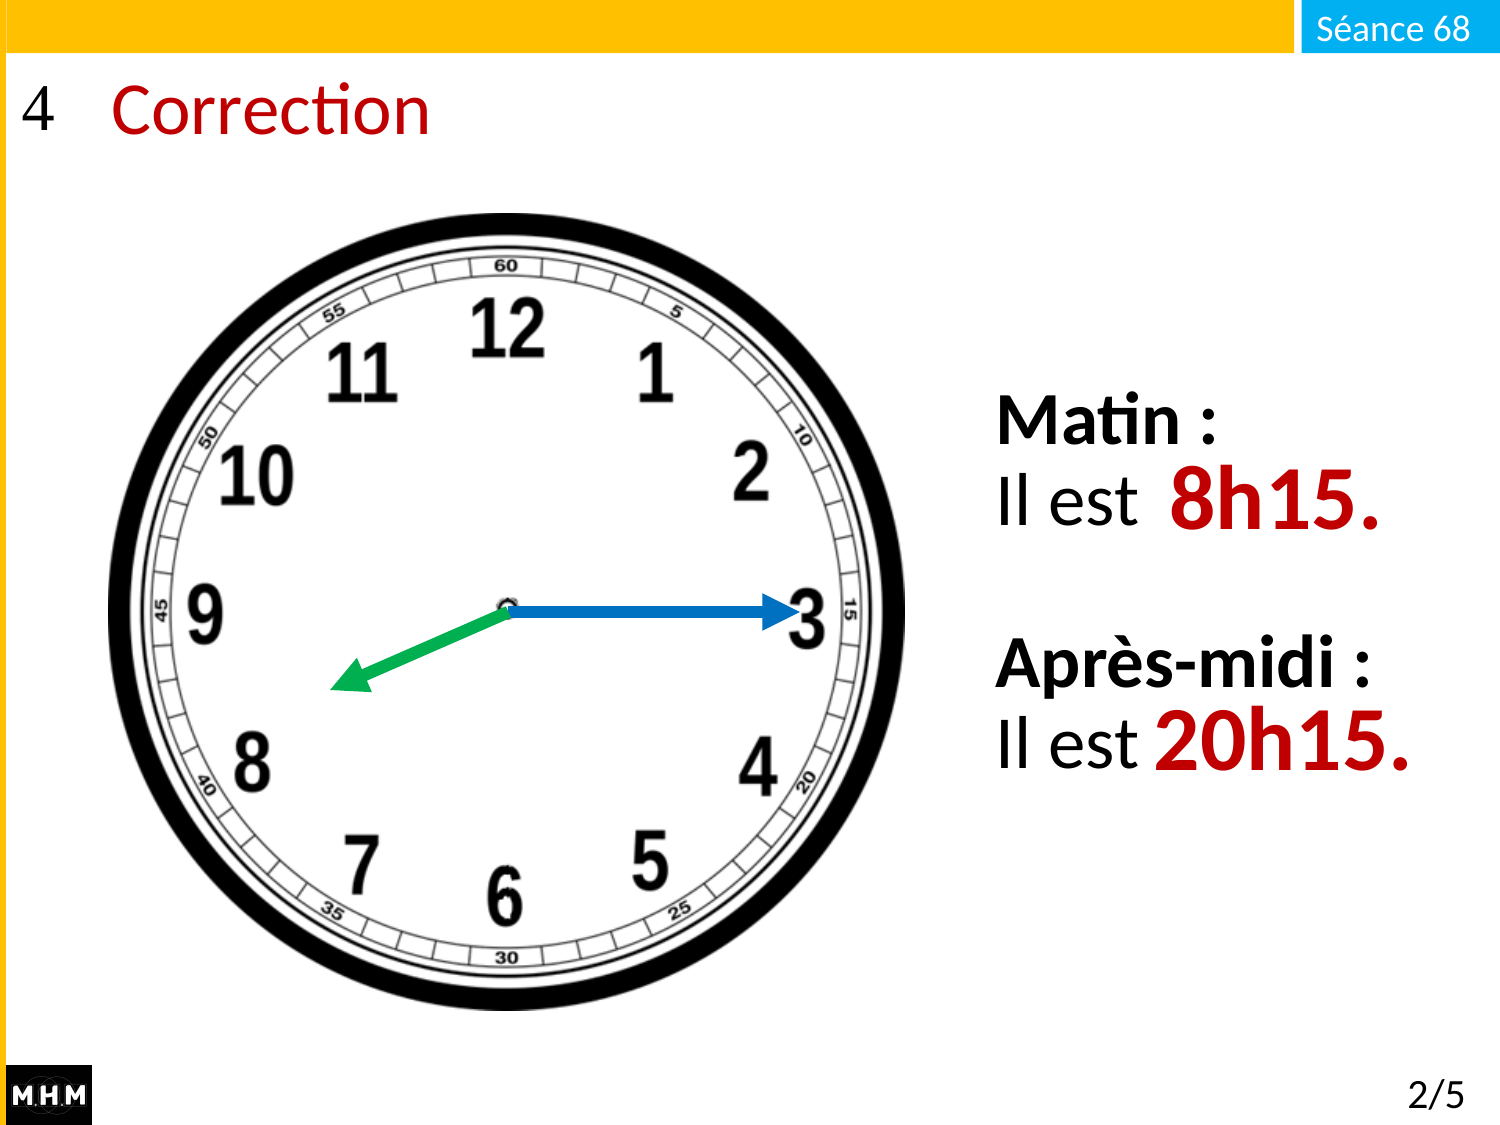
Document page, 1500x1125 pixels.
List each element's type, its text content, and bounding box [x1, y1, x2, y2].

picture [108, 213, 905, 1011]
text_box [329, 611, 509, 690]
list 2/5 [1373, 1064, 1500, 1125]
title Correction [96, 60, 1391, 160]
text_box 8h15. [1145, 450, 1408, 550]
text_box Matin : Il est . . . h. Après-midi : Il est . . . h. [980, 301, 1500, 863]
picture [6, 1065, 92, 1125]
text_box 20h15. [1138, 691, 1429, 791]
